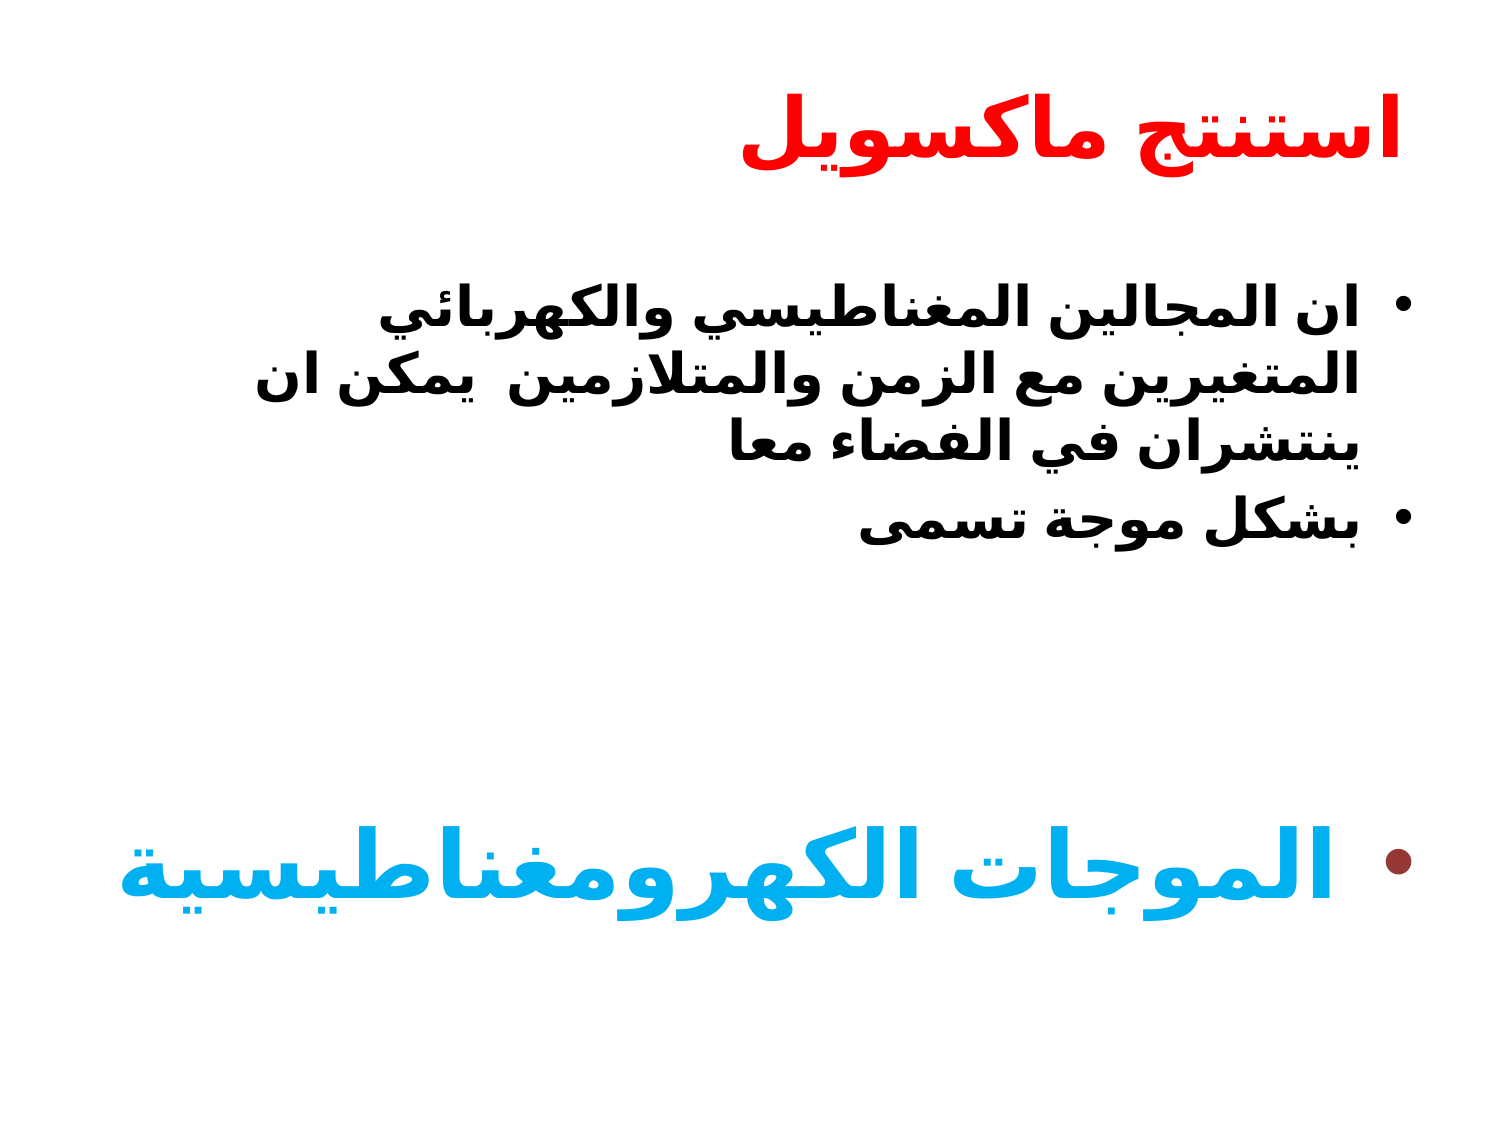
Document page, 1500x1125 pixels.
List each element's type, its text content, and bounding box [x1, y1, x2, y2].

text_box استنتج ماكسويل [701, 66, 1421, 182]
list ان المجالين المغناطيسي والكهربائي المتغيرين مع الزمن والمتلازمين يمكن ان ينتشران في الفضاء معا بشكل موجة تسمى الموجات الكهرومغناطيسية [75, 262, 1425, 1005]
